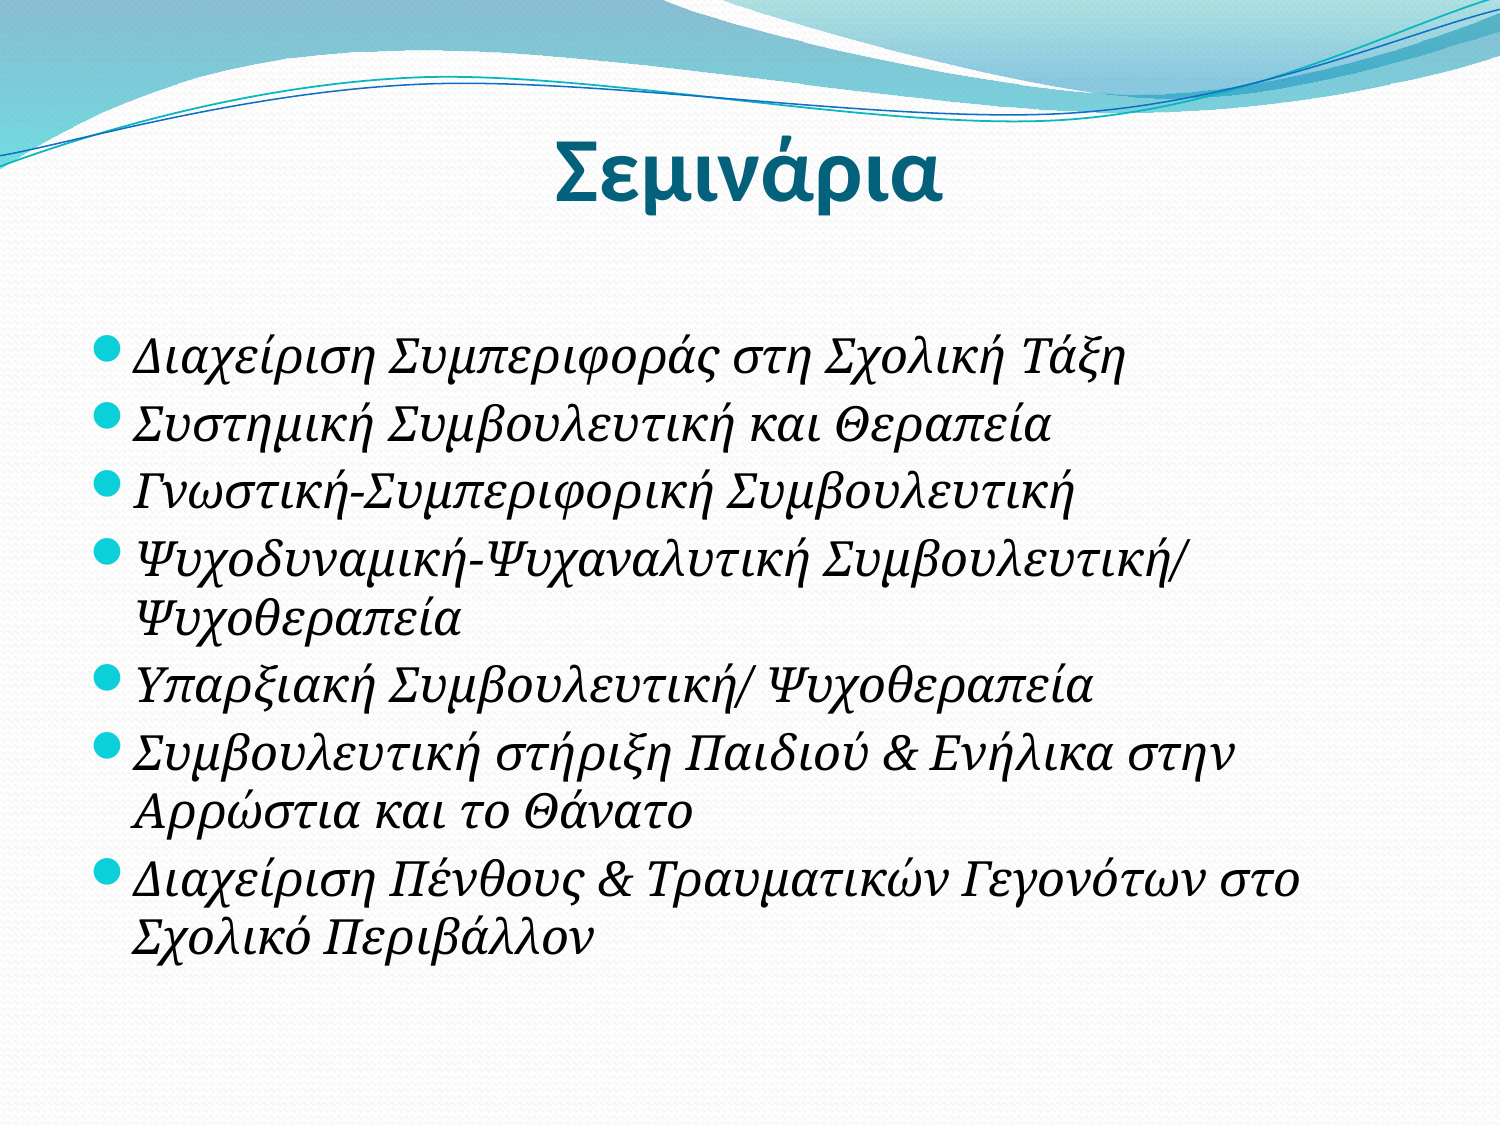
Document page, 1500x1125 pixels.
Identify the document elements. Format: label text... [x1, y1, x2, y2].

title Σεμινάρια [75, 66, 1425, 220]
list Διαχείριση Συμπεριφοράς στη Σχολική Τάξη Συστημική Συμβουλευτική και Θεραπεία Γνωστική-Συμπεριφορική Συμβουλευτική Ψυχοδυναμική-Ψυχαναλυτική Συμβουλευτική/ Ψυχοθεραπεία Υπαρξιακή Συμβουλευτική/ Ψυχοθεραπεία Συμβουλευτική στήριξη Παιδιού & Ενήλικα στην Αρρώστια και το Θάνατο Διαχείριση Πένθους & Τραυματικών Γεγονότων στο Σχολικό Περιβάλλον [75, 317, 1425, 976]
